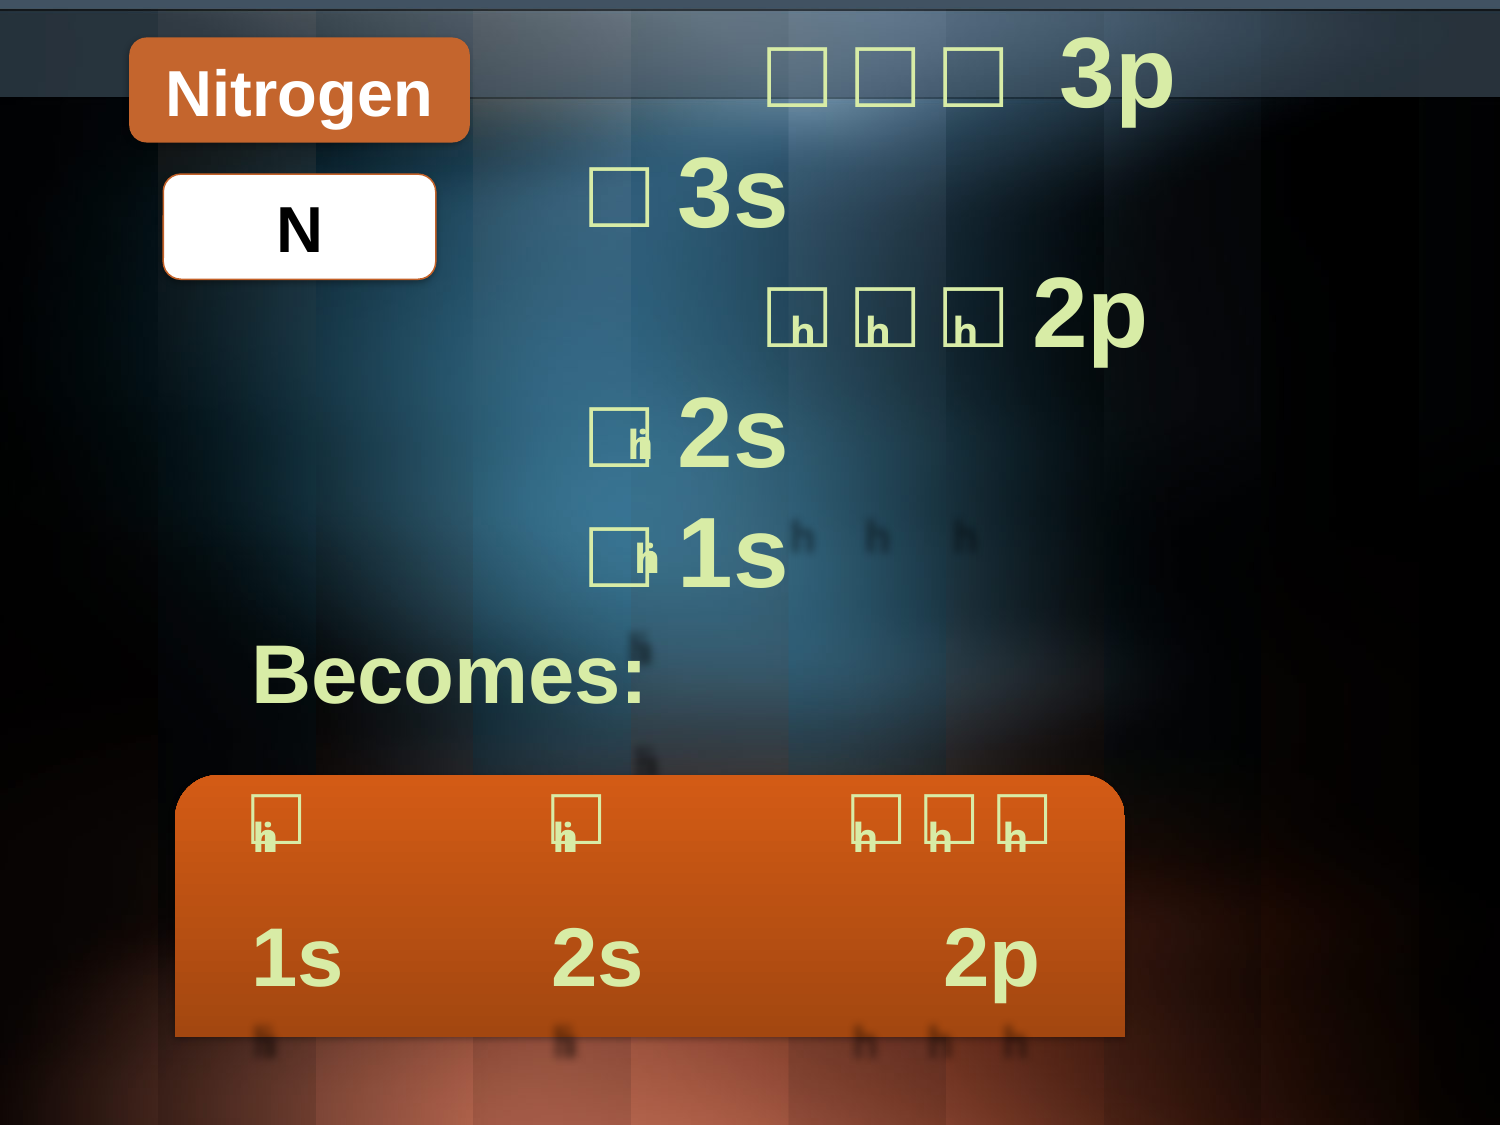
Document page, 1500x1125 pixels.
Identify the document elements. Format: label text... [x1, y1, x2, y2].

picture [0, 0, 1500, 1125]
text_box h [774, 306, 849, 363]
text_box □ □ □ 3p □ 3s □ □ □ 2p □ 2s □ 1s [574, 0, 1475, 615]
text_box hi [612, 419, 713, 475]
text_box h [849, 306, 937, 363]
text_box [86, 37, 513, 280]
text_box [174, 612, 1151, 1038]
text_box hi [619, 533, 720, 590]
text_box h [937, 306, 1038, 363]
